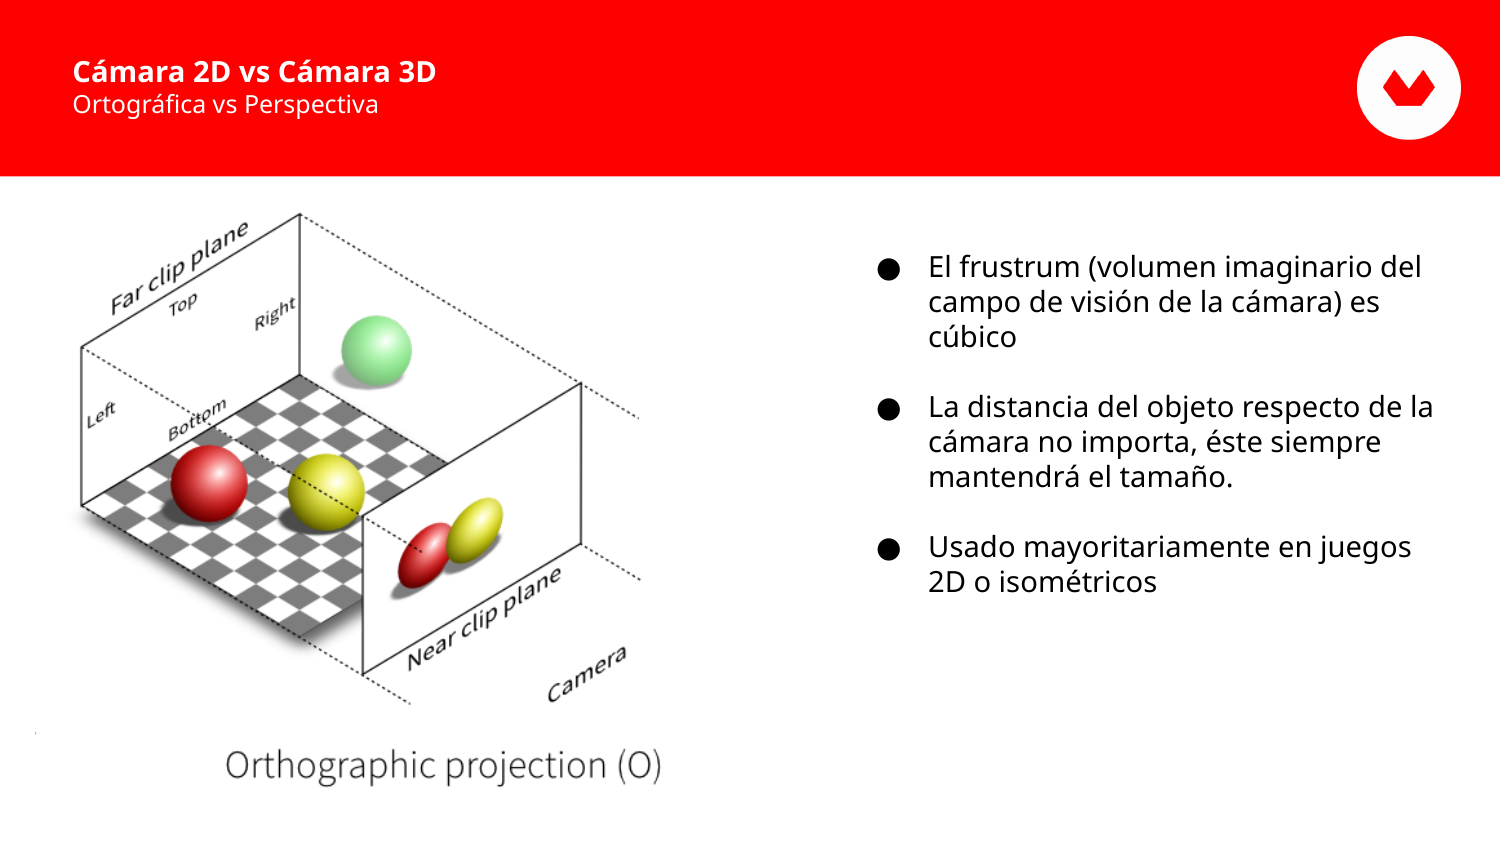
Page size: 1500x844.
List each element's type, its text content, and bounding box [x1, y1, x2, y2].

text_box El frustrum (volumen imaginario del campo de visión de la cámara) es cúbico La distancia del objeto respecto de la cámara no importa, éste siempre mantendrá el tamaño. Usado mayoritariamente en juegos 2D o isométricos [838, 233, 1459, 766]
text_box Cámara 2D vs Cámara 3D Ortográfica vs Perspectiva [57, 38, 905, 138]
picture [1333, 16, 1480, 160]
picture [35, 197, 674, 820]
text_box [0, 0, 1500, 177]
